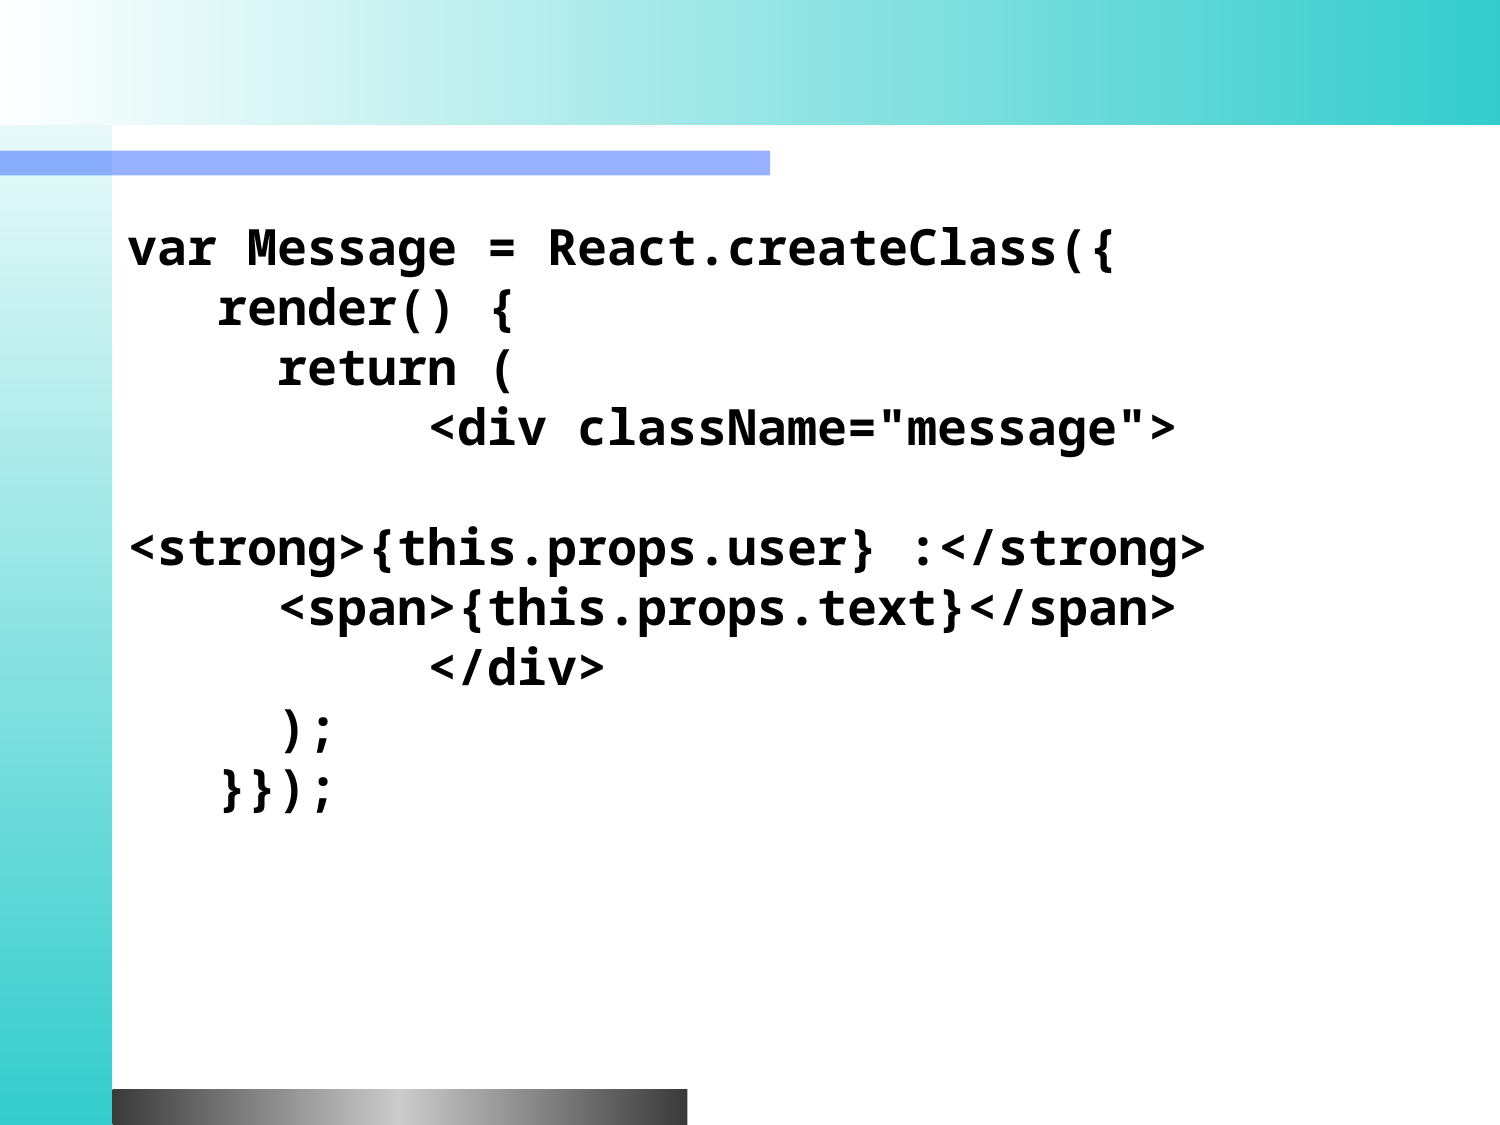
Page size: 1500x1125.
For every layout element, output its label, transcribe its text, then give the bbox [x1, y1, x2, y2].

list var Message = React.createClass({ render() { return ( <div className="message"> <strong>{this.props.user} :</strong> <span>{this.props.text}</span> </div> ); }}); [112, 208, 1462, 1072]
